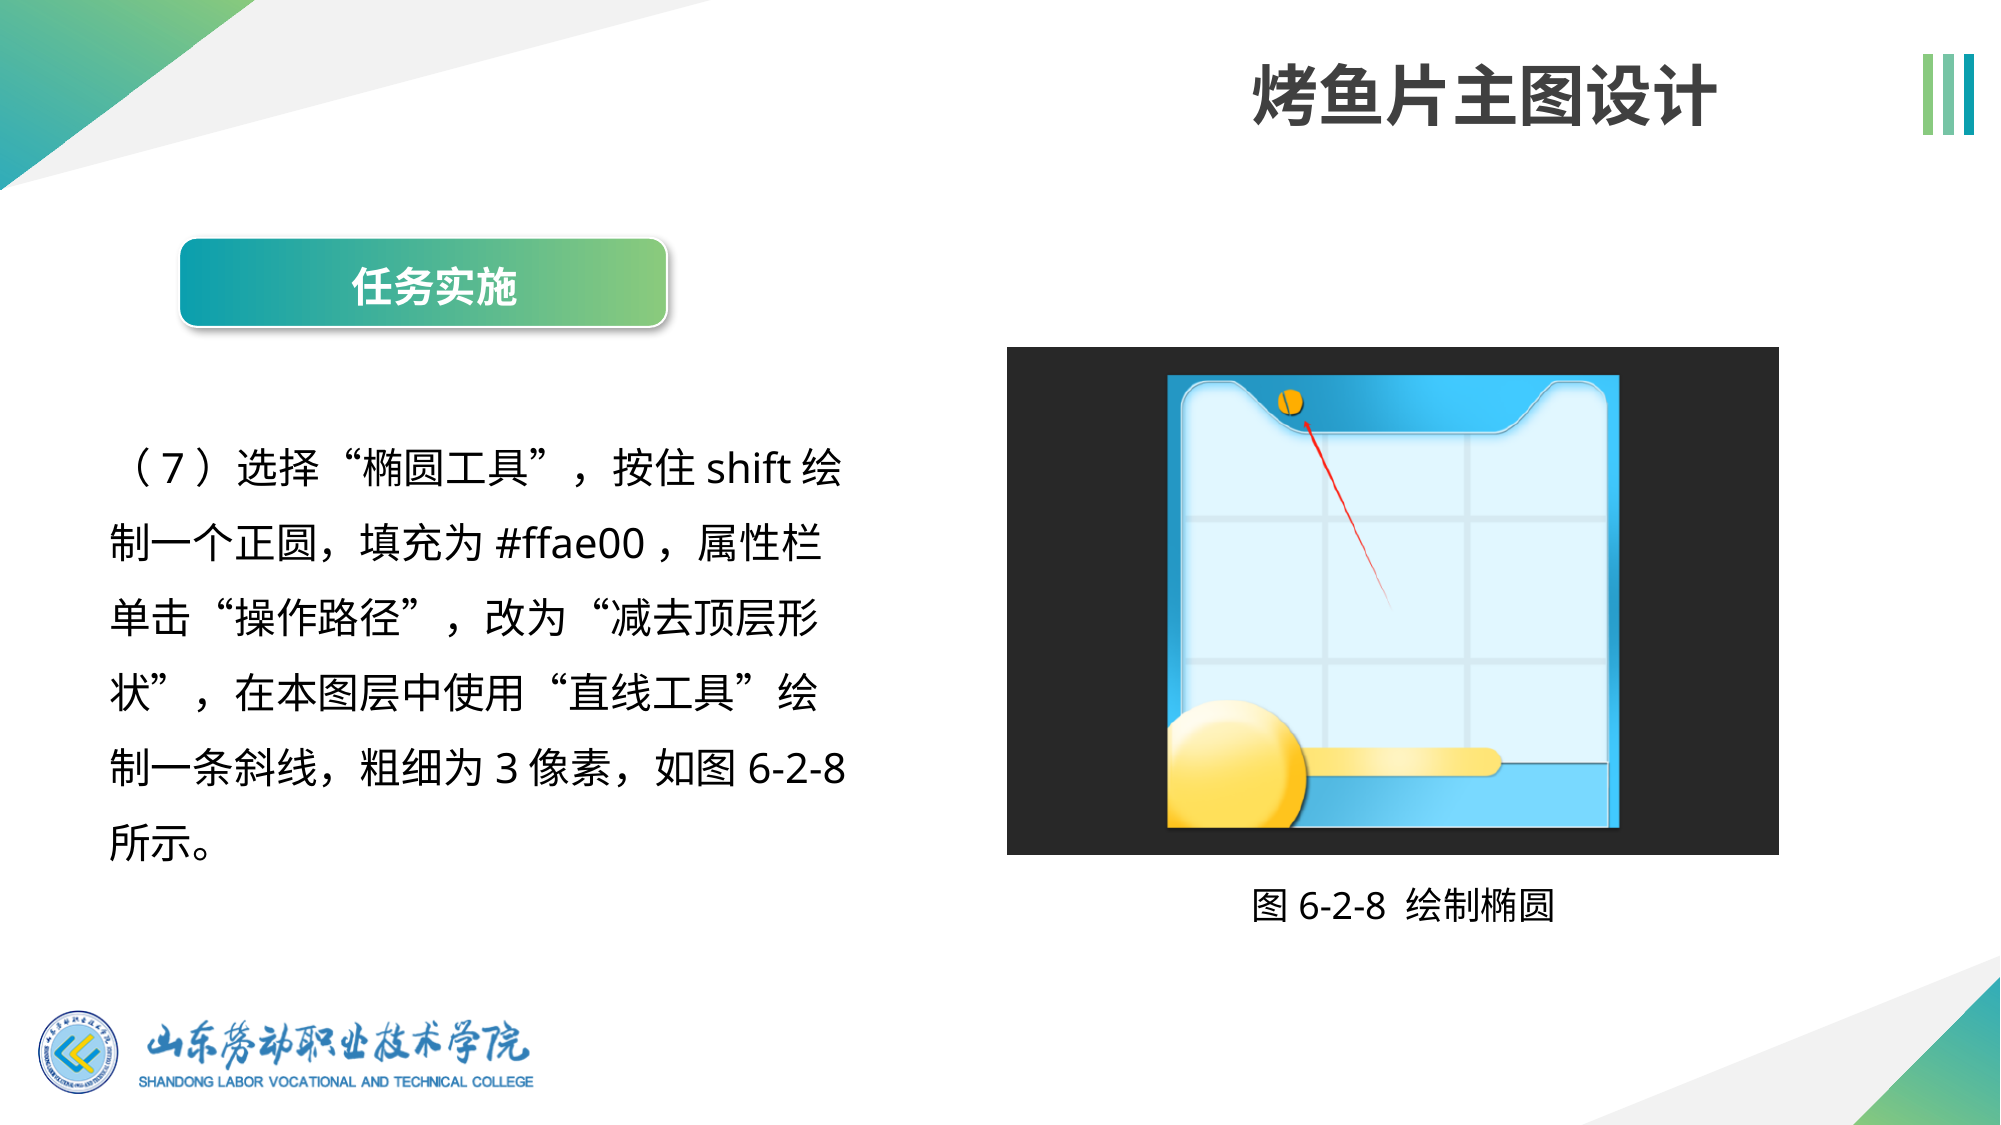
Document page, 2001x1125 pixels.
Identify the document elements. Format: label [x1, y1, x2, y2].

picture [1006, 347, 1779, 855]
text_box [1928, 54, 1969, 136]
picture [38, 1010, 550, 1094]
text_box [179, 237, 677, 327]
text_box [0, 0, 2000, 1125]
